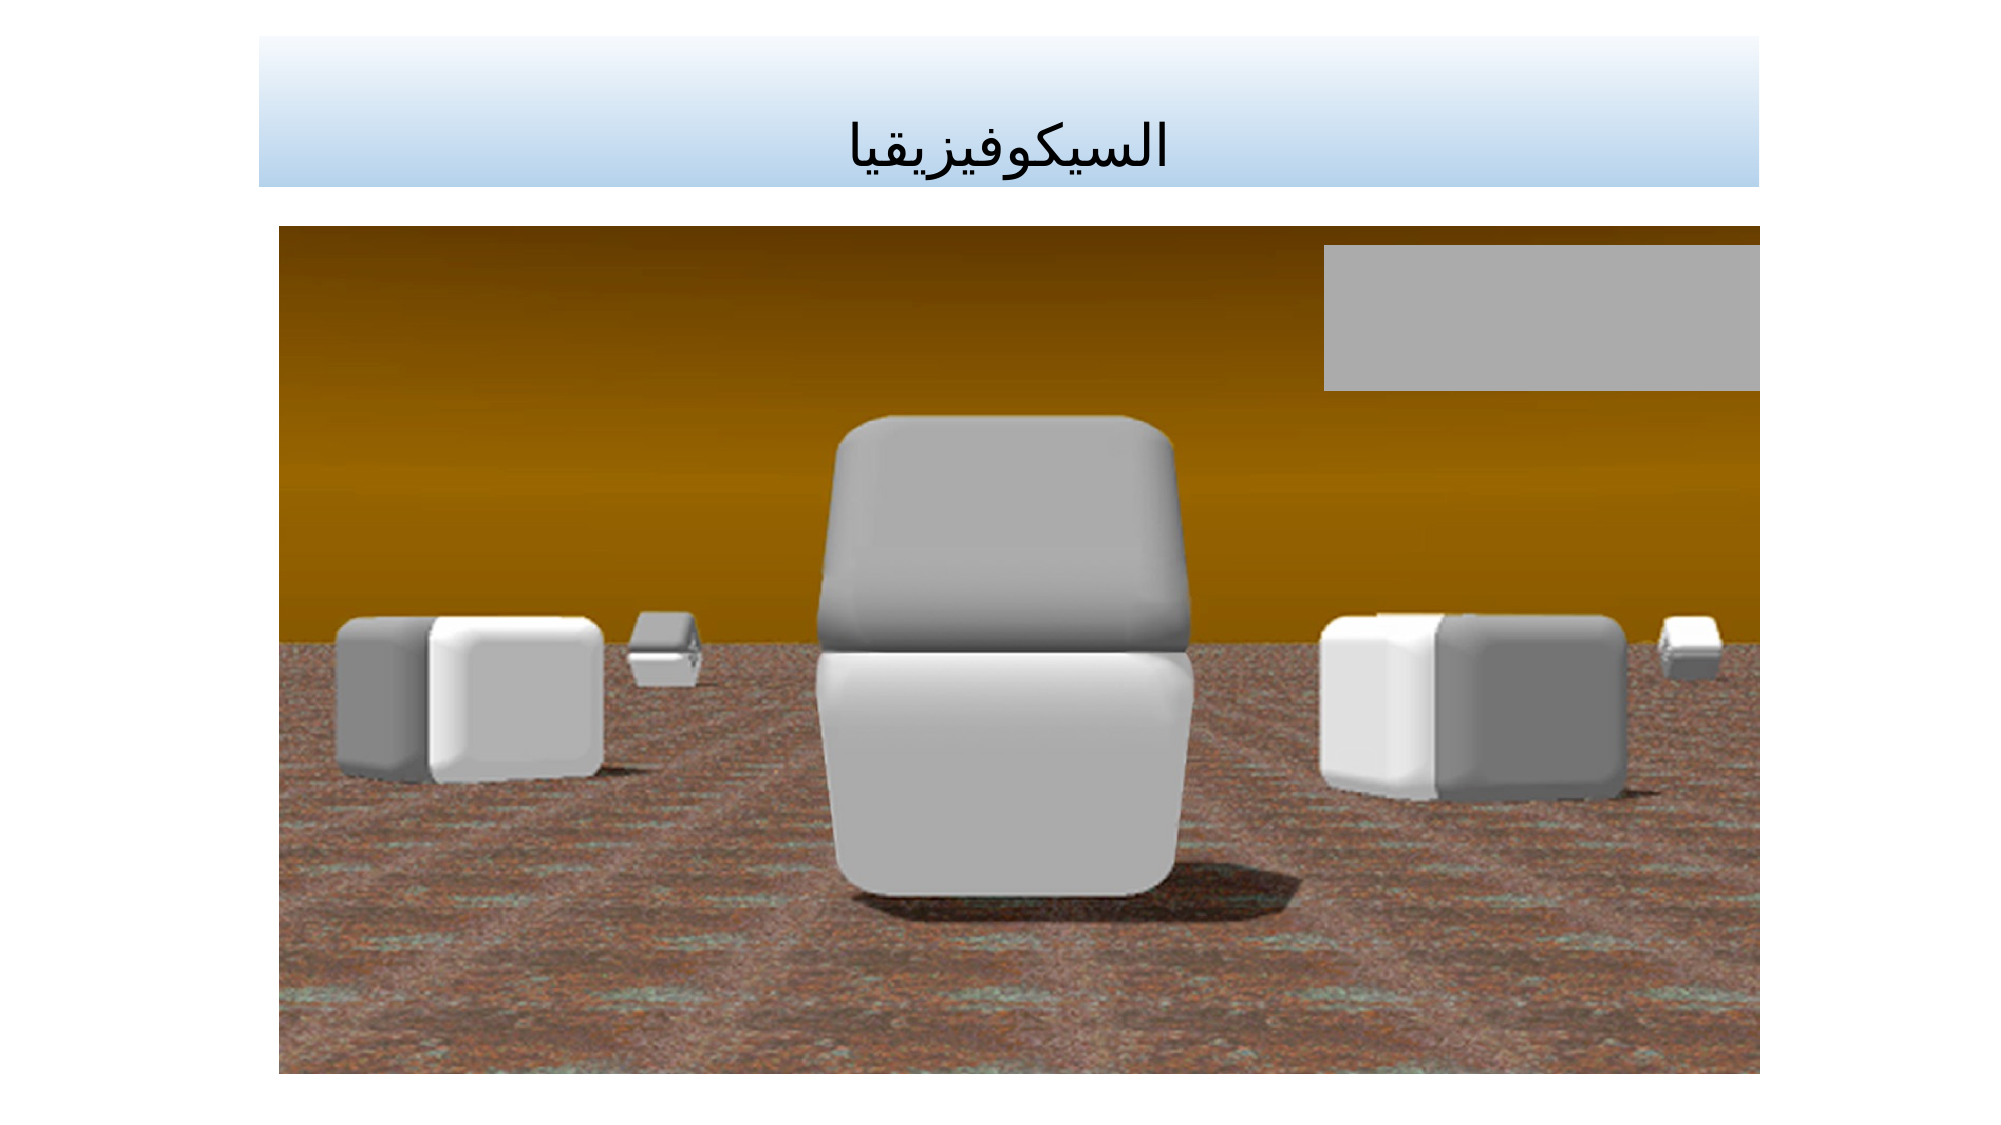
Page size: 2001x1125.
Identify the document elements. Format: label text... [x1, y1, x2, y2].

title السيكوفيزيقيا [259, 36, 1760, 187]
picture [279, 226, 1760, 1074]
